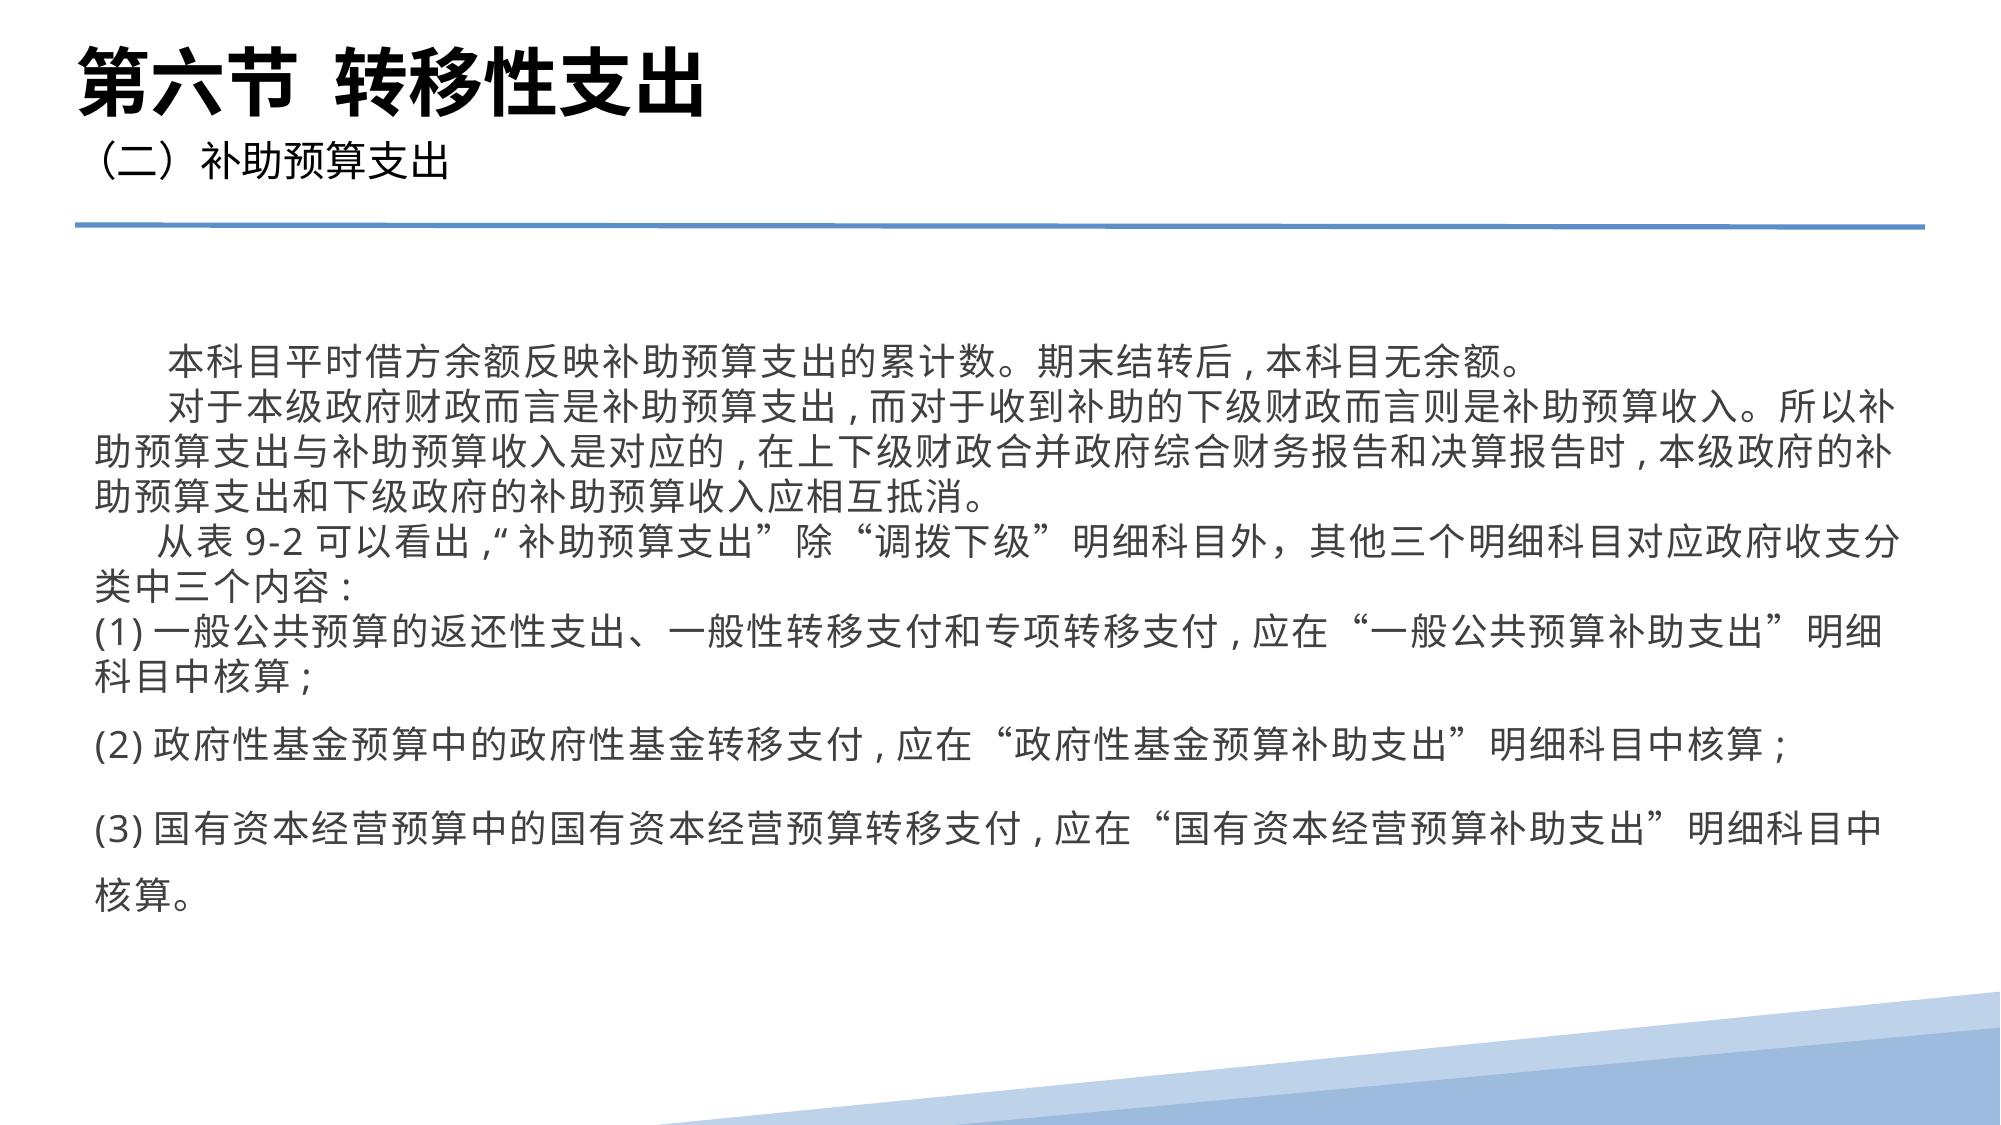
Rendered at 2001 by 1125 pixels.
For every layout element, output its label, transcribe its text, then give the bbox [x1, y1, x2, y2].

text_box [74, 224, 1925, 228]
text_box 第六节 转移性支出 [75, 24, 1925, 124]
text_box 本科目平时借方余额反映补助预算支出的累计数。期末结转后,本科目无余额。 对于本级政府财政而言是补助预算支出,而对于收到补助的下级财政而言则是补助预算收入。所以补助预算支出与补助预算收入是对应的,在上下级财政合并政府综合财务报告和决算报告时,本级政府的补助预算支出和下级政府的补助预算收入应相互抵消。 从表9-2可以看出,“补助预算支出”除“调拨下级”明细科目外，其他三个明细科目对应政府收支分类中三个内容: (1)一般公共预算的返还性支出、一般性转移支付和专项转移支付,应在“一般公共预算补助支出”明细科目中核算; (2)政府性基金预算中的政府性基金转移支付,应在“政府性基金预算补助支出”明细科目中核算; (3)国有资本经营预算中的国有资本经营预算转移支付,应在“国有资本经营预算补助支出”明细科目中核算。 [84, 228, 1925, 1029]
text_box （二）补助预算支出 [75, 124, 1925, 200]
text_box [656, 991, 2000, 1125]
